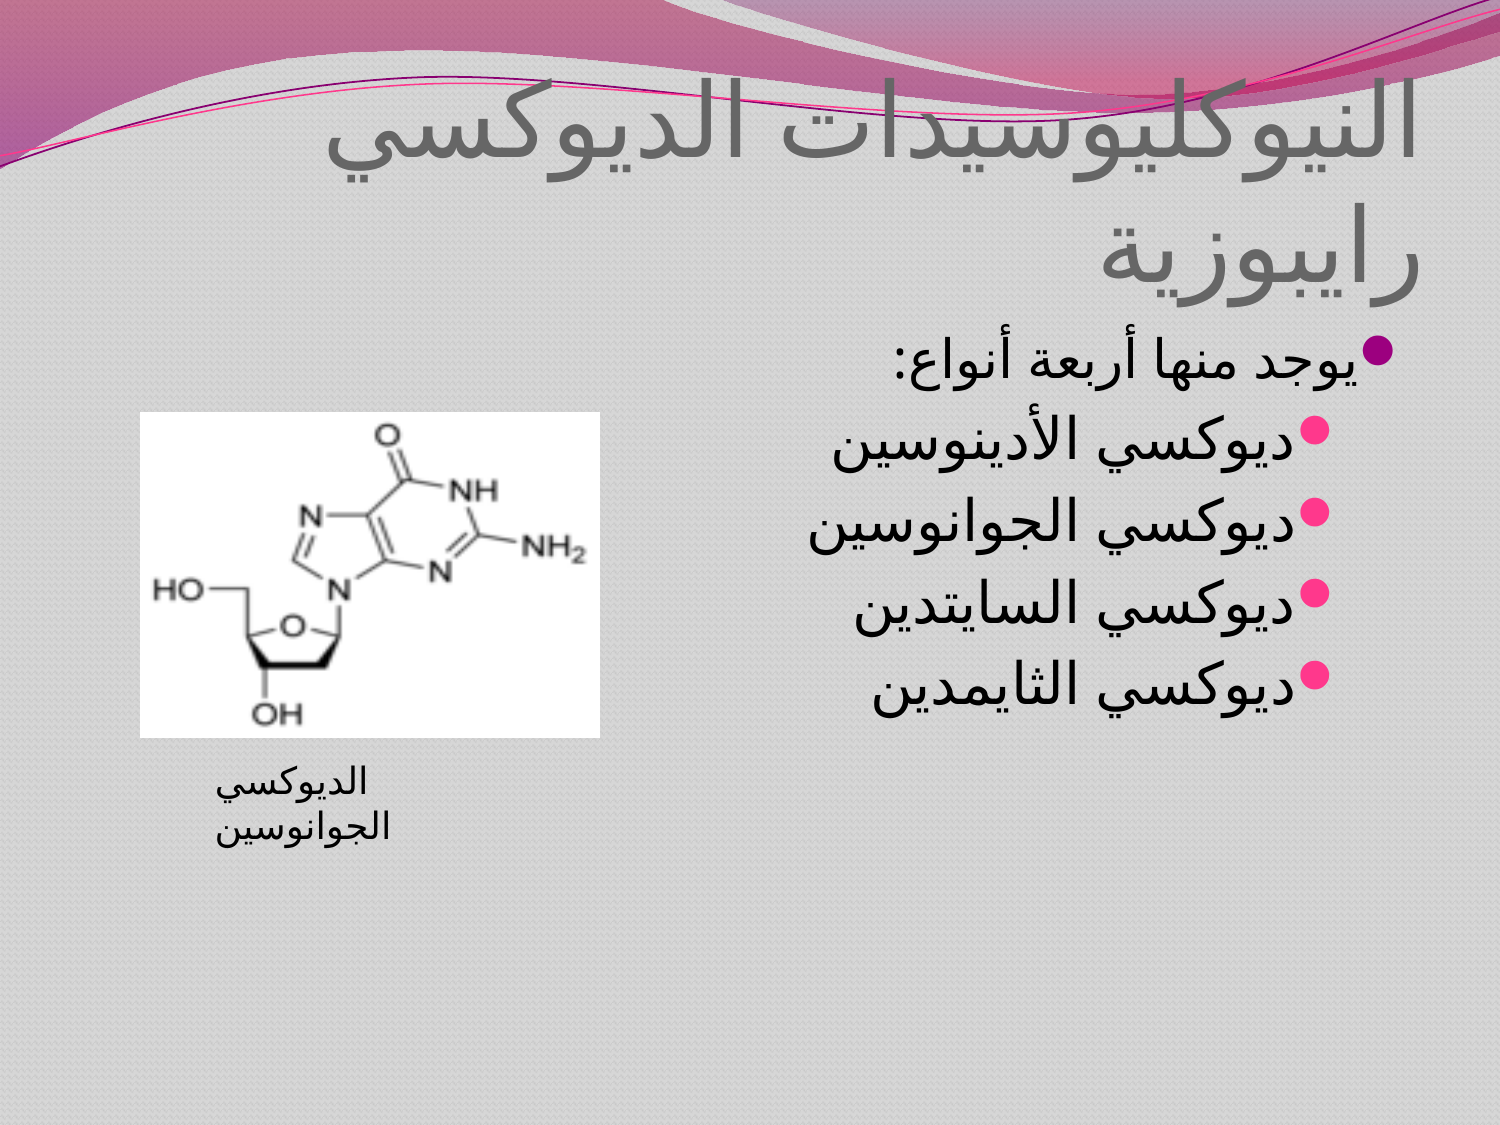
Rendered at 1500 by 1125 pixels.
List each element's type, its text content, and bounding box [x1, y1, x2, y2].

title النيوكليوسيدات الديوكسي رايبوزية [75, 115, 1425, 303]
list يوجد منها أربعة أنواع: ديوكسي الأدينوسين ديوكسي الجوانوسين ديوكسي السايتدين ديوكسي الثايمدين [75, 317, 1425, 1038]
picture [140, 412, 601, 738]
text_box الديوكسي الجوانوسين [199, 752, 500, 855]
